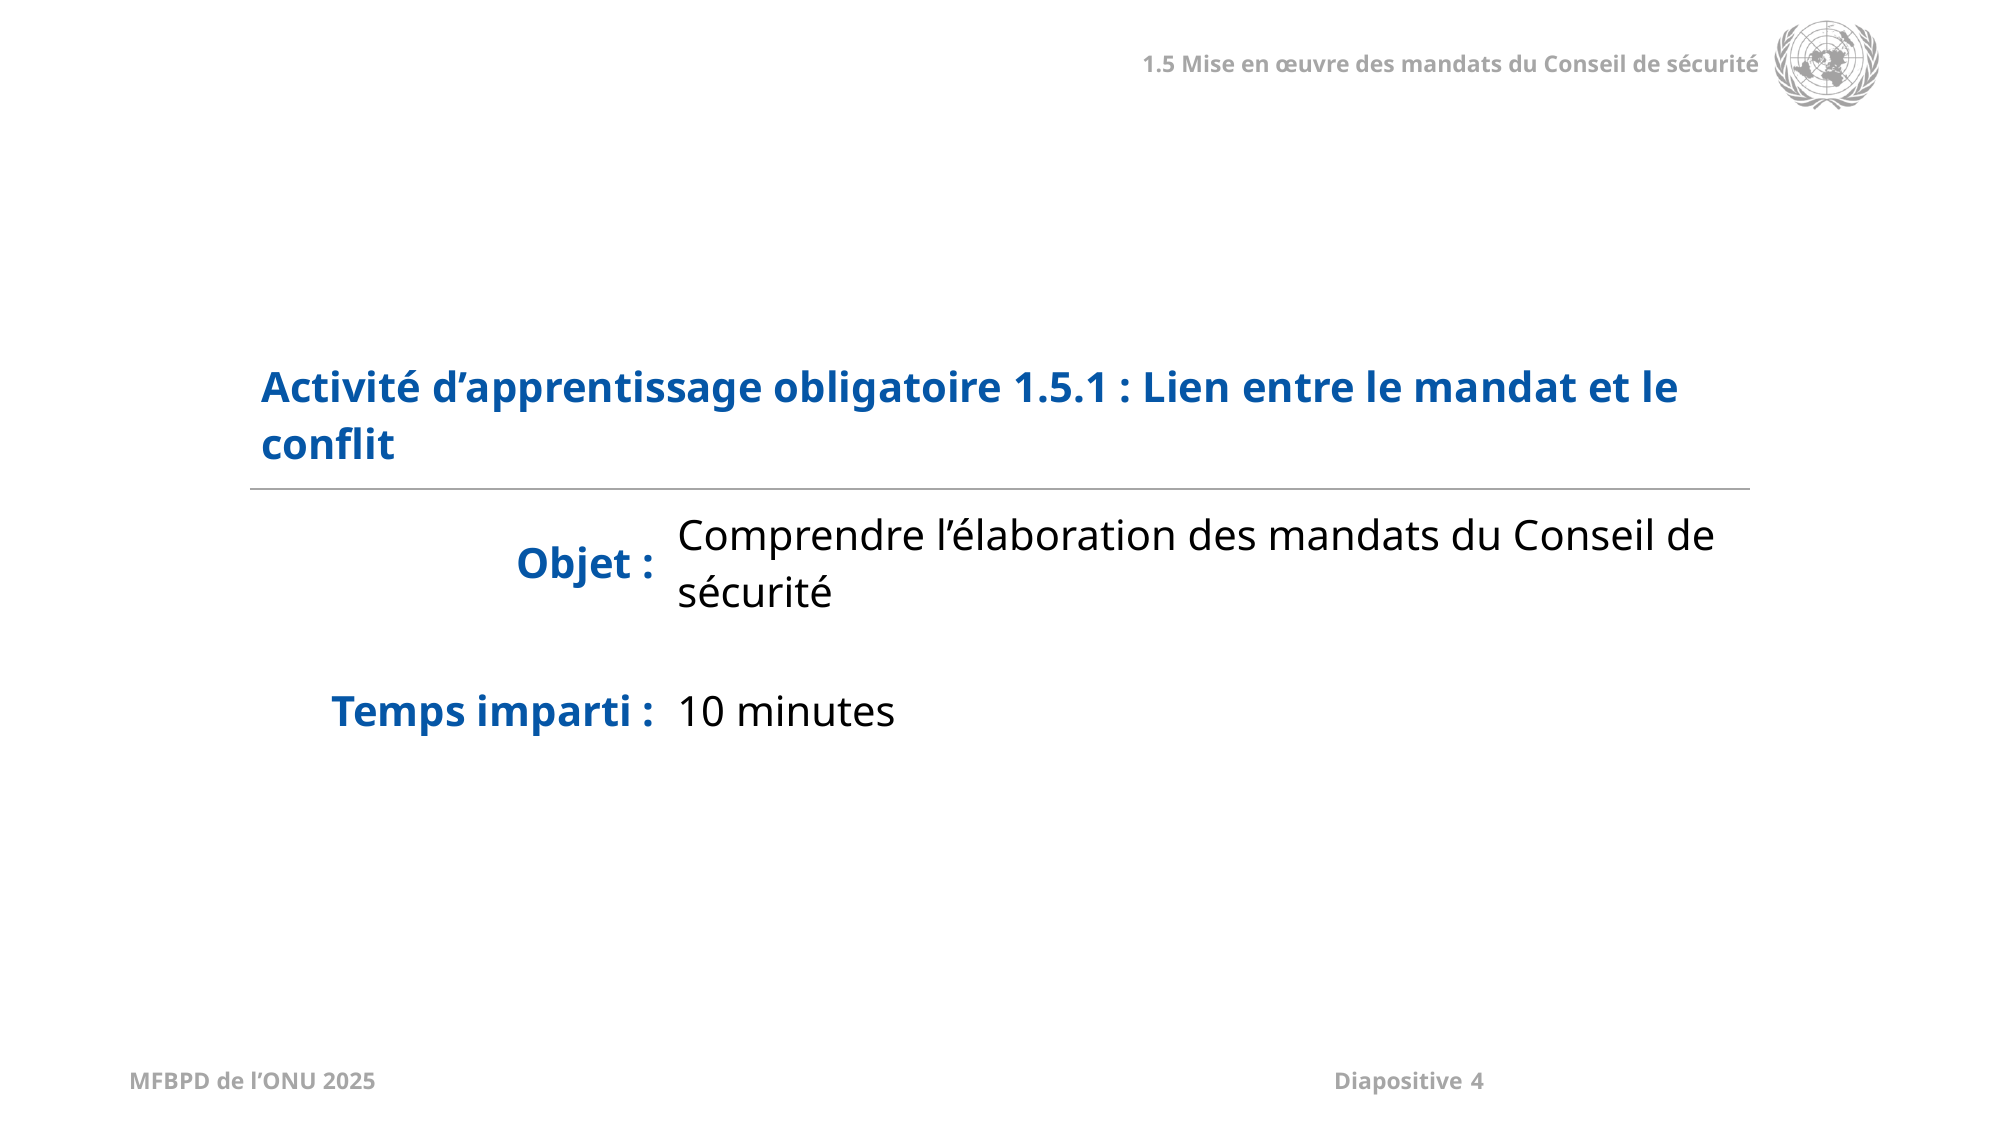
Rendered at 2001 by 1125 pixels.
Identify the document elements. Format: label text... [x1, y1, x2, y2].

table_cell Objet : [250, 490, 666, 636]
table_header Activité d’apprentissage obligatoire 1.5.1 : Lien entre le mandat et le conflit [250, 341, 1750, 488]
table_cell 10 minutes [666, 636, 1750, 784]
table_cell Temps imparti : [250, 636, 666, 784]
table_cell Comprendre l’élaboration des mandats du Conseil de sécurité [666, 490, 1750, 636]
